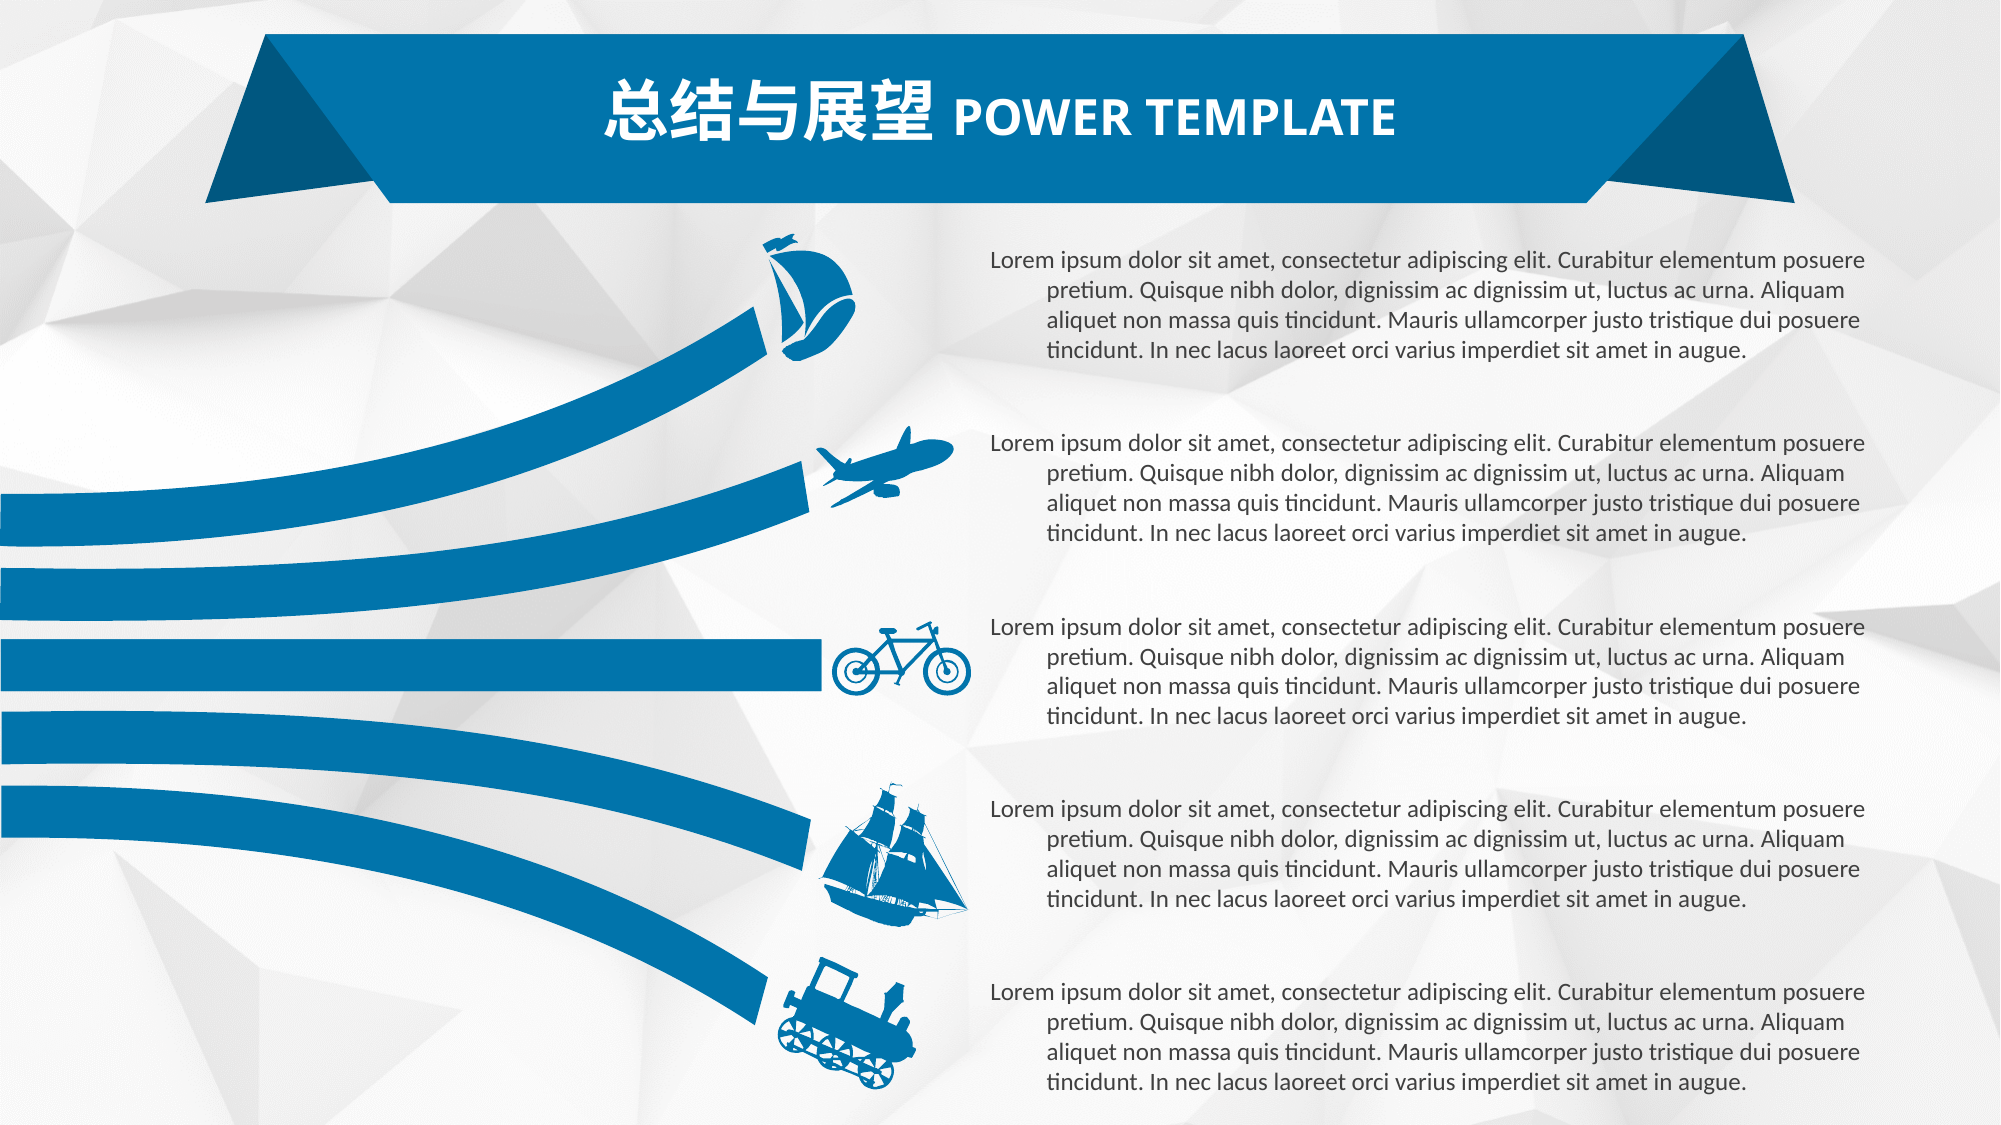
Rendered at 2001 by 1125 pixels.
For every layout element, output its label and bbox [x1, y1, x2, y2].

picture [0, 0, 2001, 1125]
text_box [205, 34, 1795, 204]
